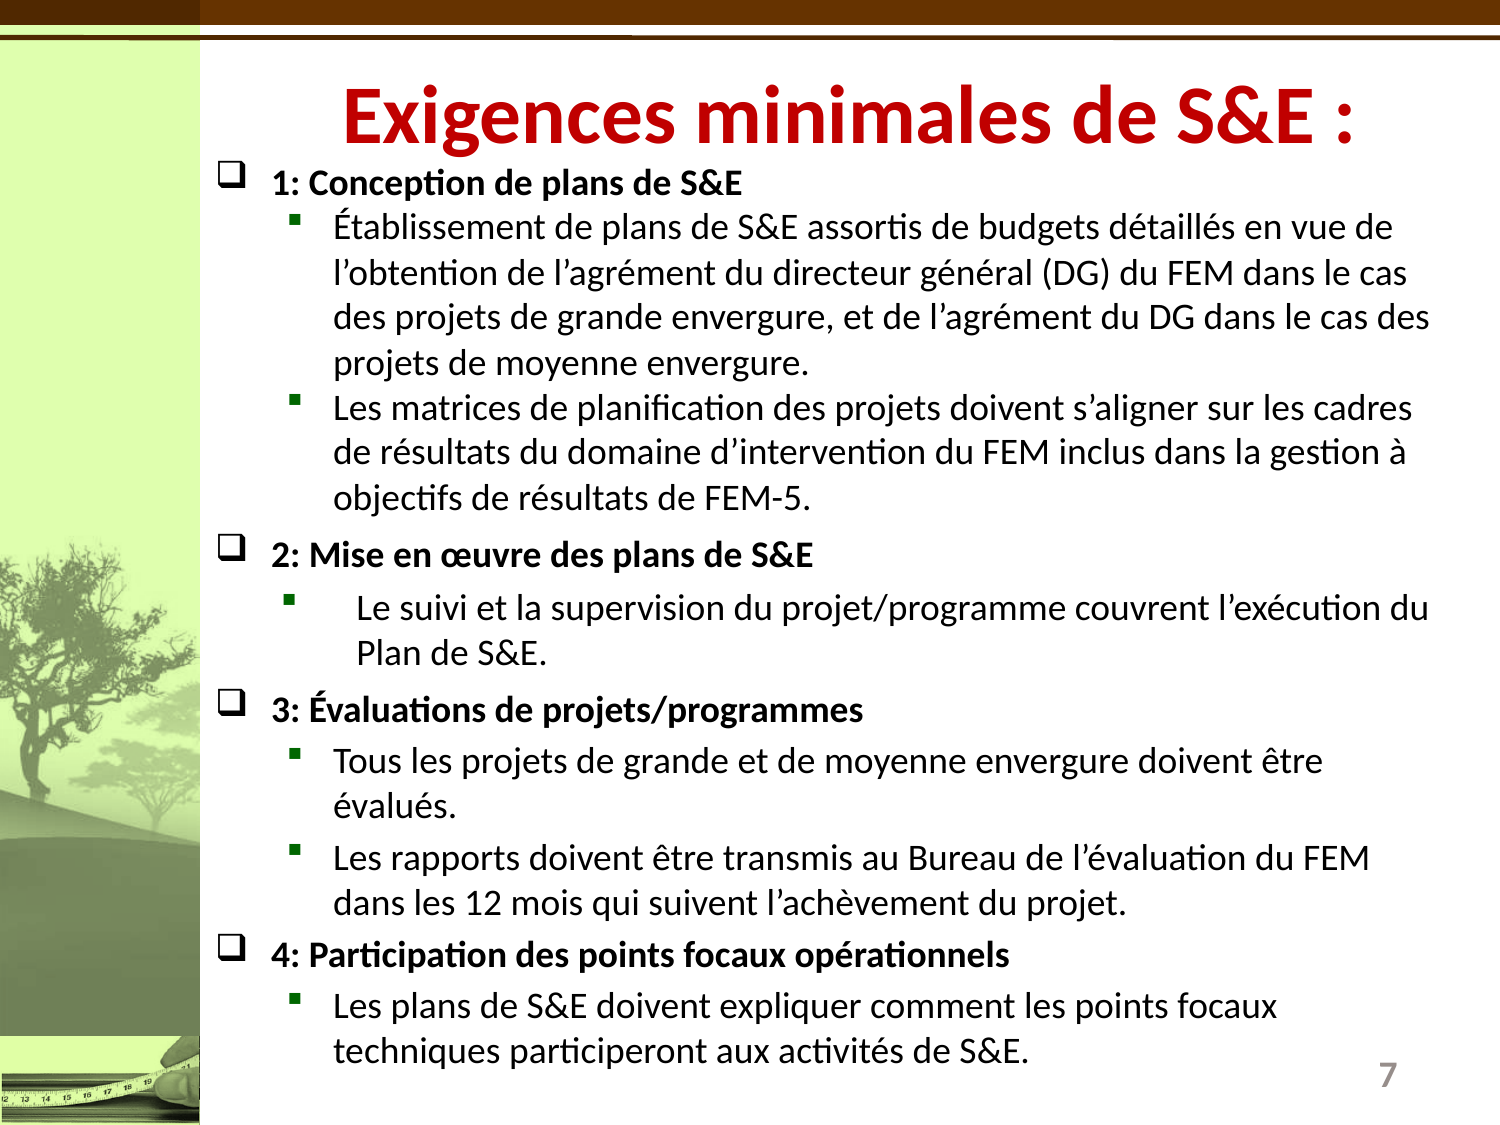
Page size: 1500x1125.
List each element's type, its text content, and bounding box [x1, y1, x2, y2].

list 1: Conception de plans de S&E Établissement de plans de S&E assortis de budgets détaillés en vue de l’obtention de l’agrément du directeur général (DG) du FEM dans le cas des projets de grande envergure, et de l’agrément du DG dans le cas des projets de moyenne envergure. Les matrices de planification des projets doivent s’aligner sur les cadres de résultats du domaine d’intervention du FEM inclus dans la gestion à objectifs de résultats de FEM-5. 2: Mise en œuvre des plans de S&E Le suivi et la supervision du projet/programme couvrent l’exécution du Plan de S&E. 3: Évaluations de projets/programmes Tous les projets de grande et de moyenne envergure doivent être évalués. Les rapports doivent être transmis au Bureau de l’évaluation du FEM dans les 12 mois qui suivent l’achèvement du projet. 4: Participation des points focaux opérationnels Les plans de S&E doivent expliquer comment les points focaux techniques participeront aux activités de S&E. [199, 149, 1463, 1087]
slide_number 7 [1074, 1042, 1413, 1103]
title Exigences minimales de S&E : [199, 44, 1500, 176]
picture [0, 1036, 200, 1125]
